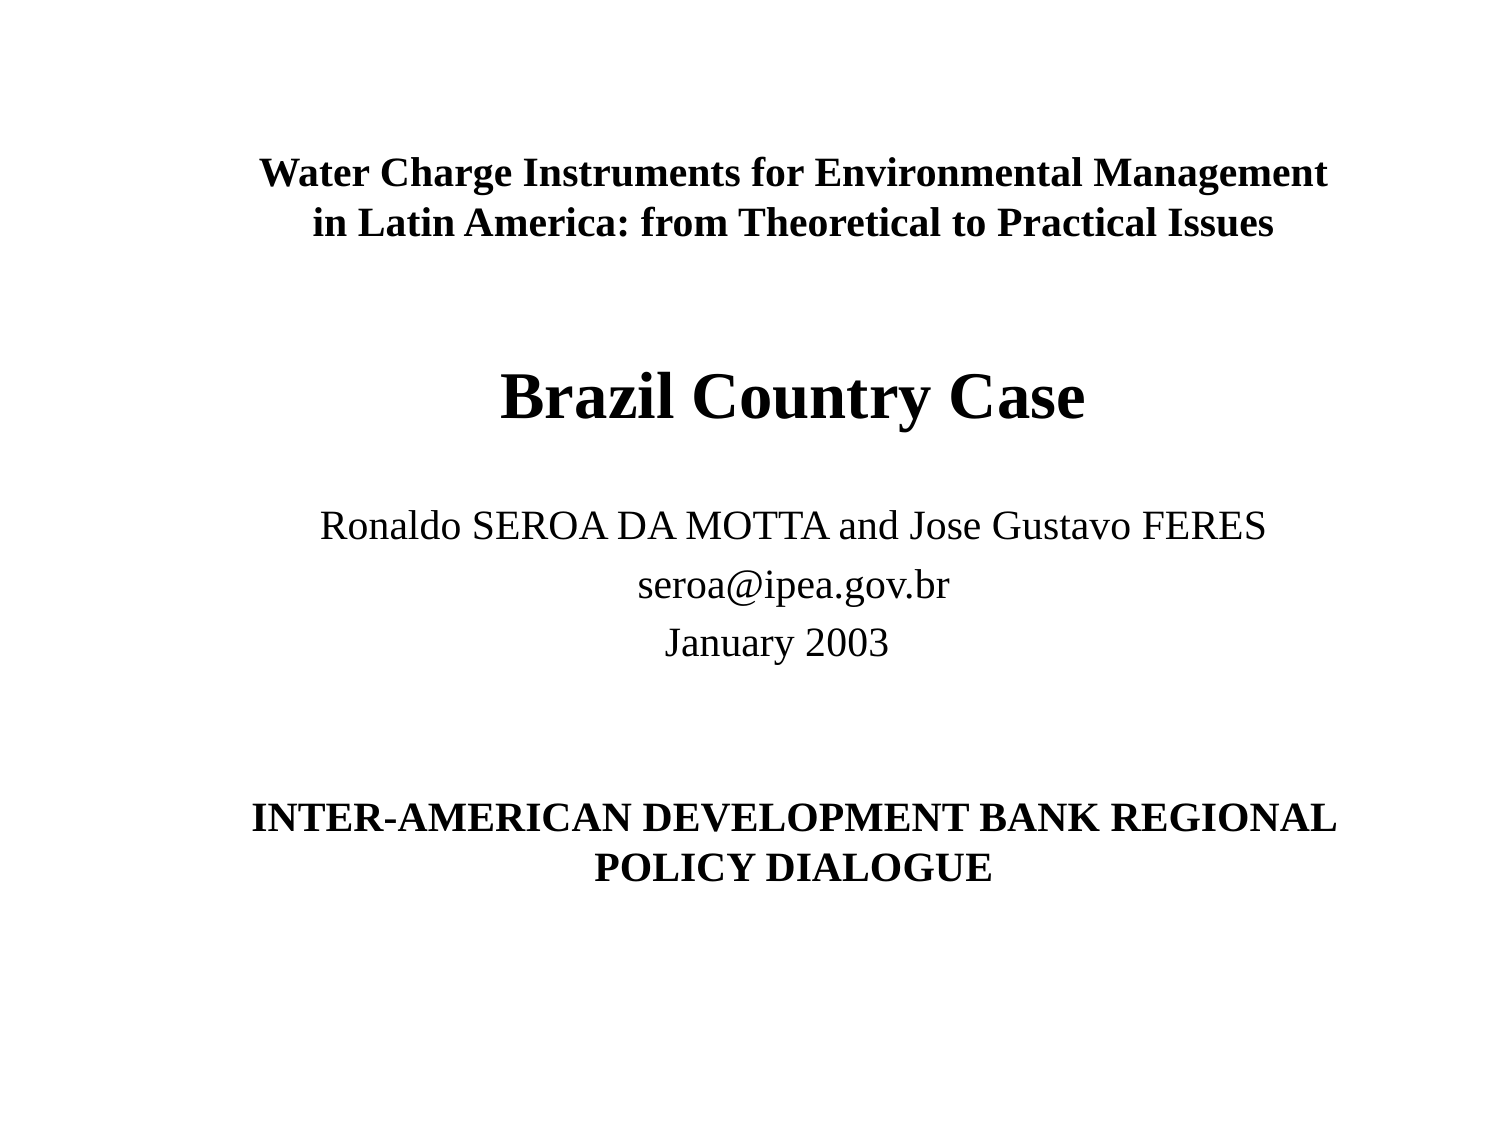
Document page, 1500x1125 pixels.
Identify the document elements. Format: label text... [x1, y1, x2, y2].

subtitle Water Charge Instruments for Environmental Management in Latin America: from Theoretical to Practical Issues Brazil Country Case Ronaldo SEROA DA MOTTA and Jose Gustavo FERES seroa@ipea.gov.br January 2003 INTER-AMERICAN DEVELOPMENT BANK REGIONAL POLICY DIALOGUE [149, 137, 1363, 988]
